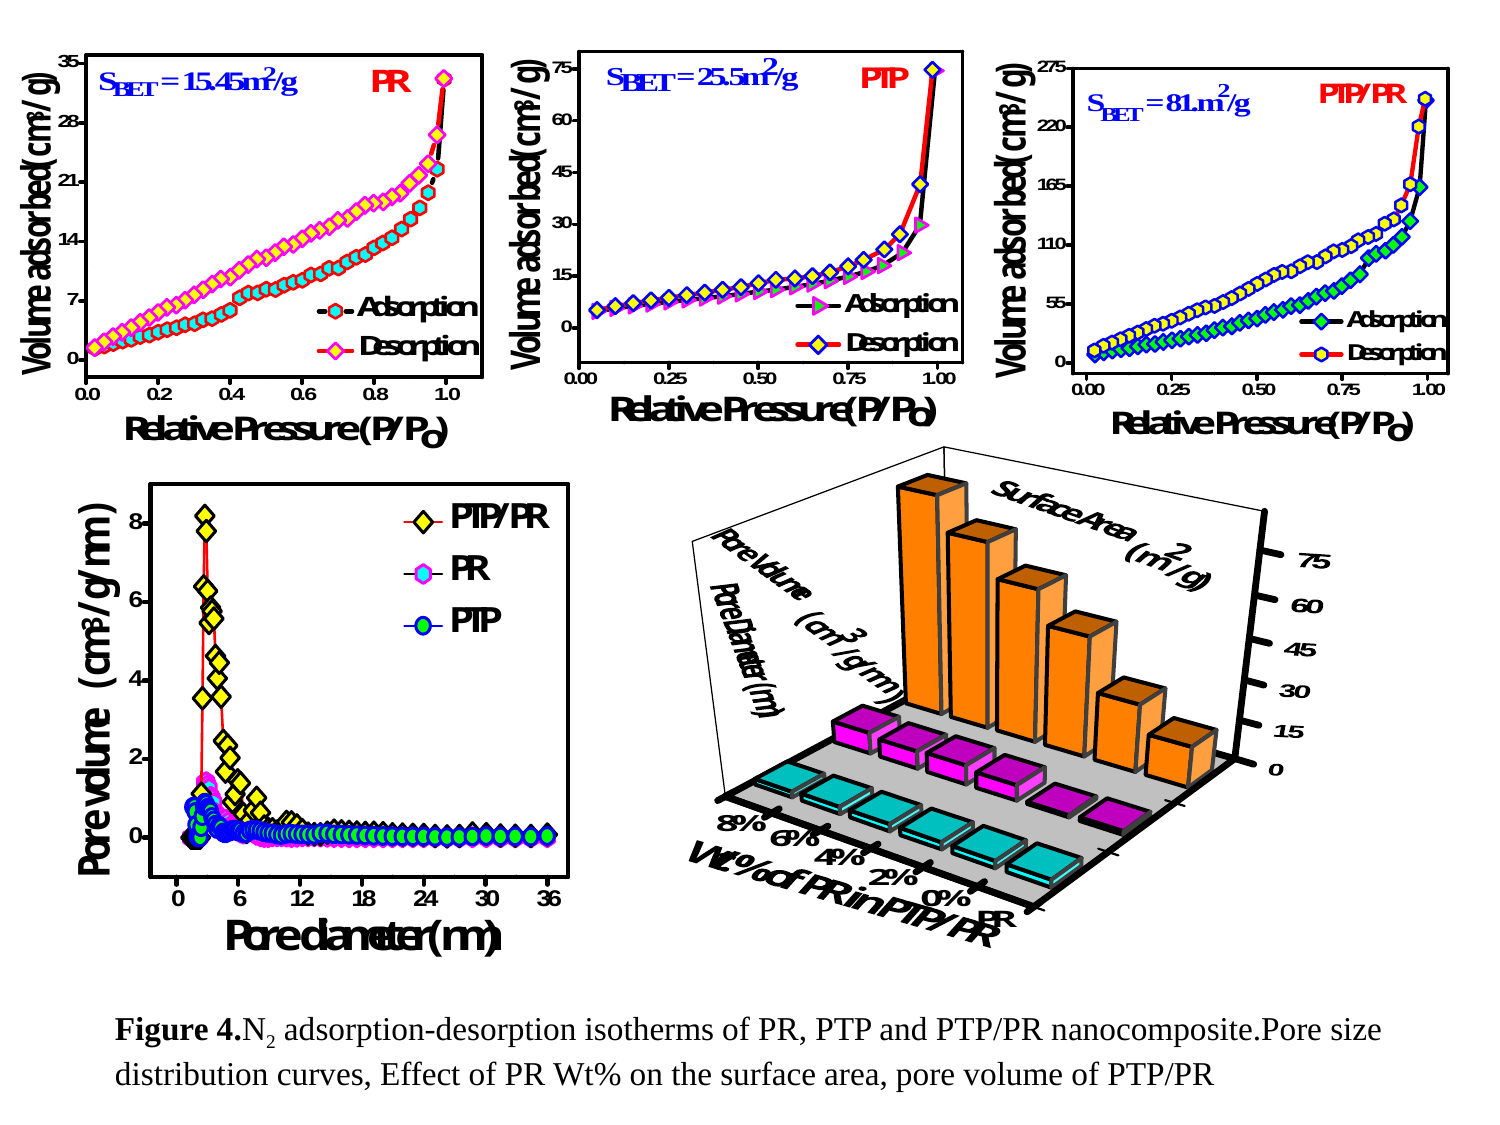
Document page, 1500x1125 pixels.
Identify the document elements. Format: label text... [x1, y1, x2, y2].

text_box Figure 4.N2 adsorption-desorption isotherms of PR, PTP and PTP/PR nanocomposite.Pore size distribution curves, Effect of PR Wt% on the surface area, pore volume of PTP/PR [100, 999, 1453, 1100]
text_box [29, 420, 465, 968]
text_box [430, 0, 1065, 419]
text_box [1070, 18, 1500, 419]
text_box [0, 2, 426, 453]
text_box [466, 420, 1500, 1000]
